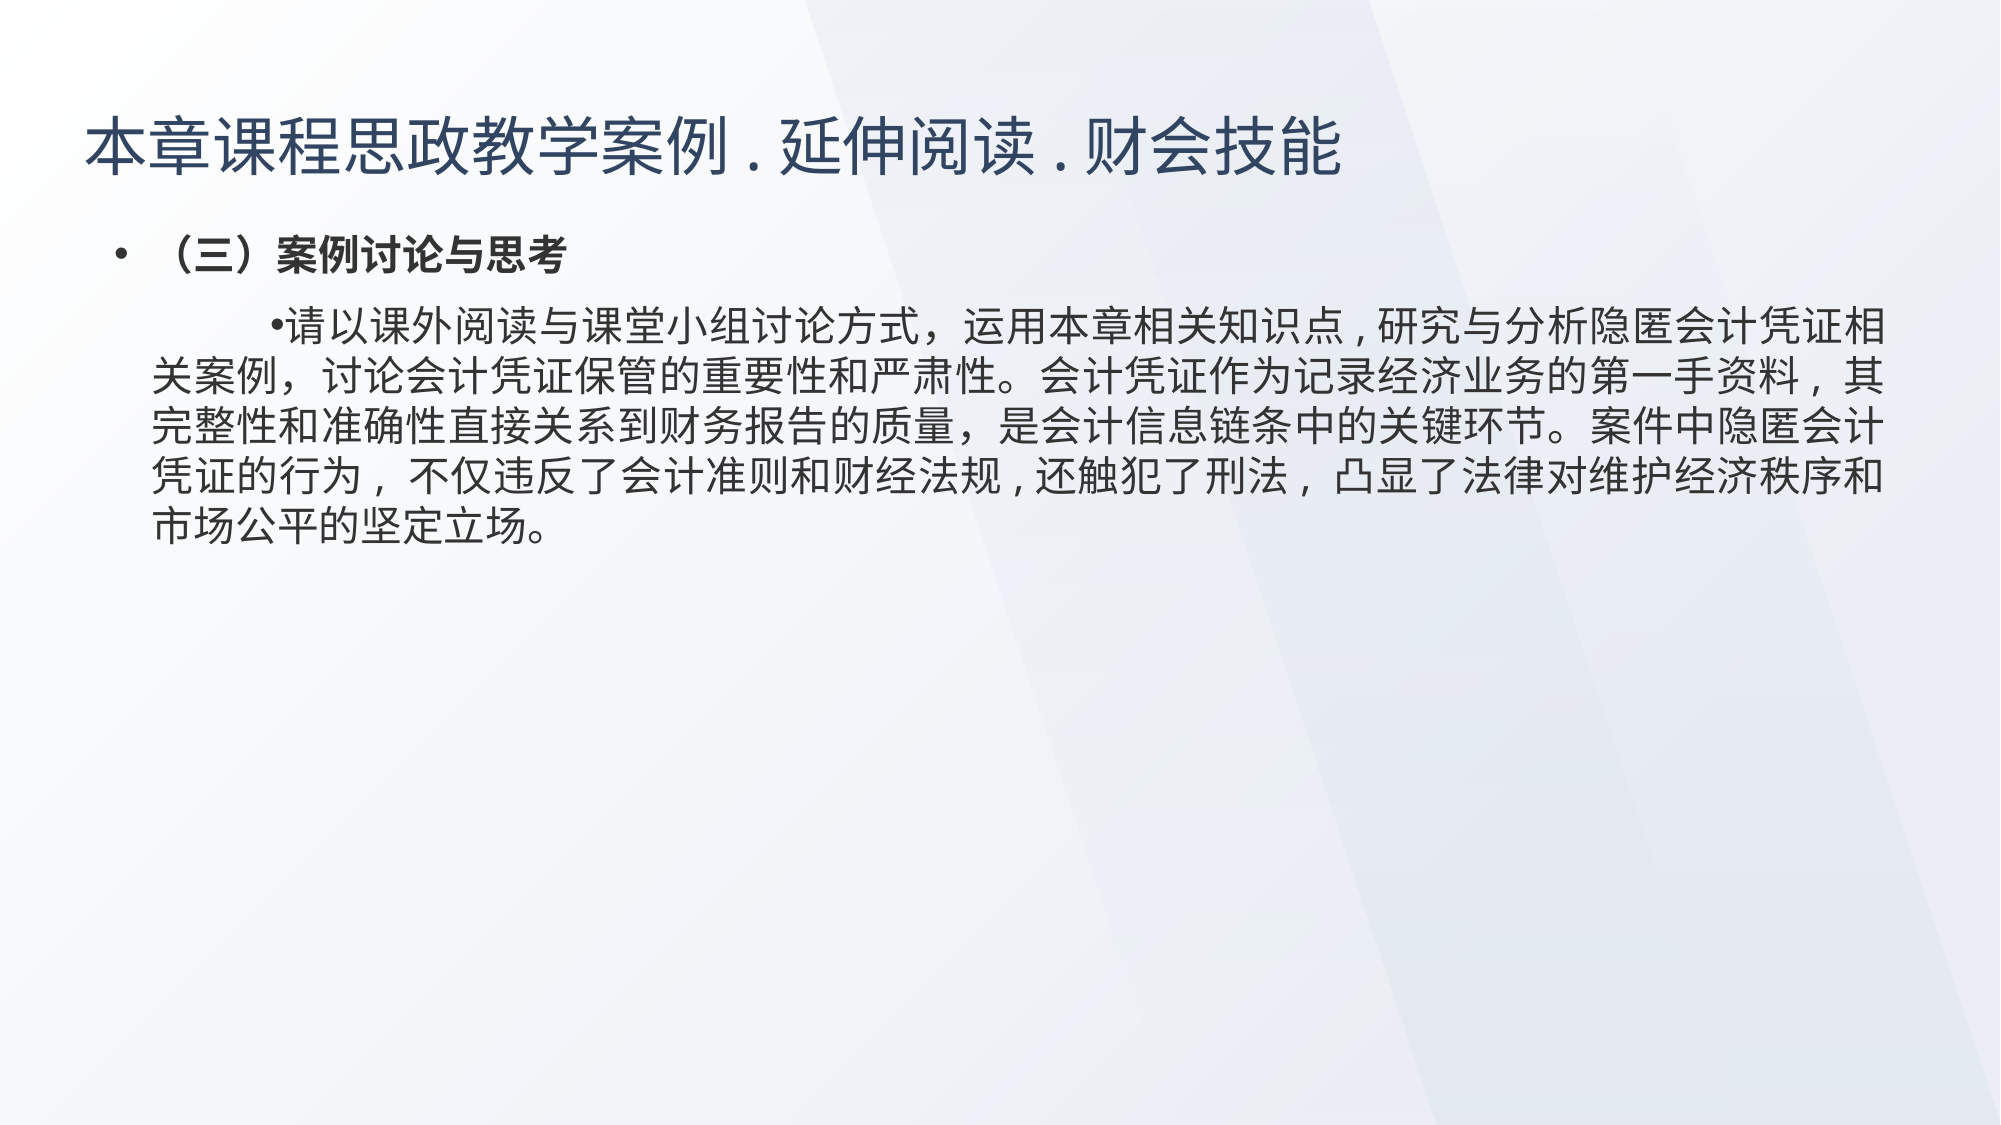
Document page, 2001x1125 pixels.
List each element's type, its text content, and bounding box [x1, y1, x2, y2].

list （三）案例讨论与思考 请以课外阅读与课堂小组讨论方式，运用本章相关知识点,研究与分析隐匿会计凭证相关案例，讨论会计凭证保管的重要性和严肃性。会计凭证作为记录经济业务的第一手资料, 其完整性和准确性直接关系到财务报告的质量，是会计信息链条中的关键环节。案件中隐匿会计凭证的行为, 不仅违反了会计准则和财经法规,还触犯了刑法, 凸显了法律对维护经济秩序和市场公平的坚定立场。 [114, 213, 1886, 1013]
title 本章课程思政教学案例.延伸阅读.财会技能 [83, 100, 1361, 184]
